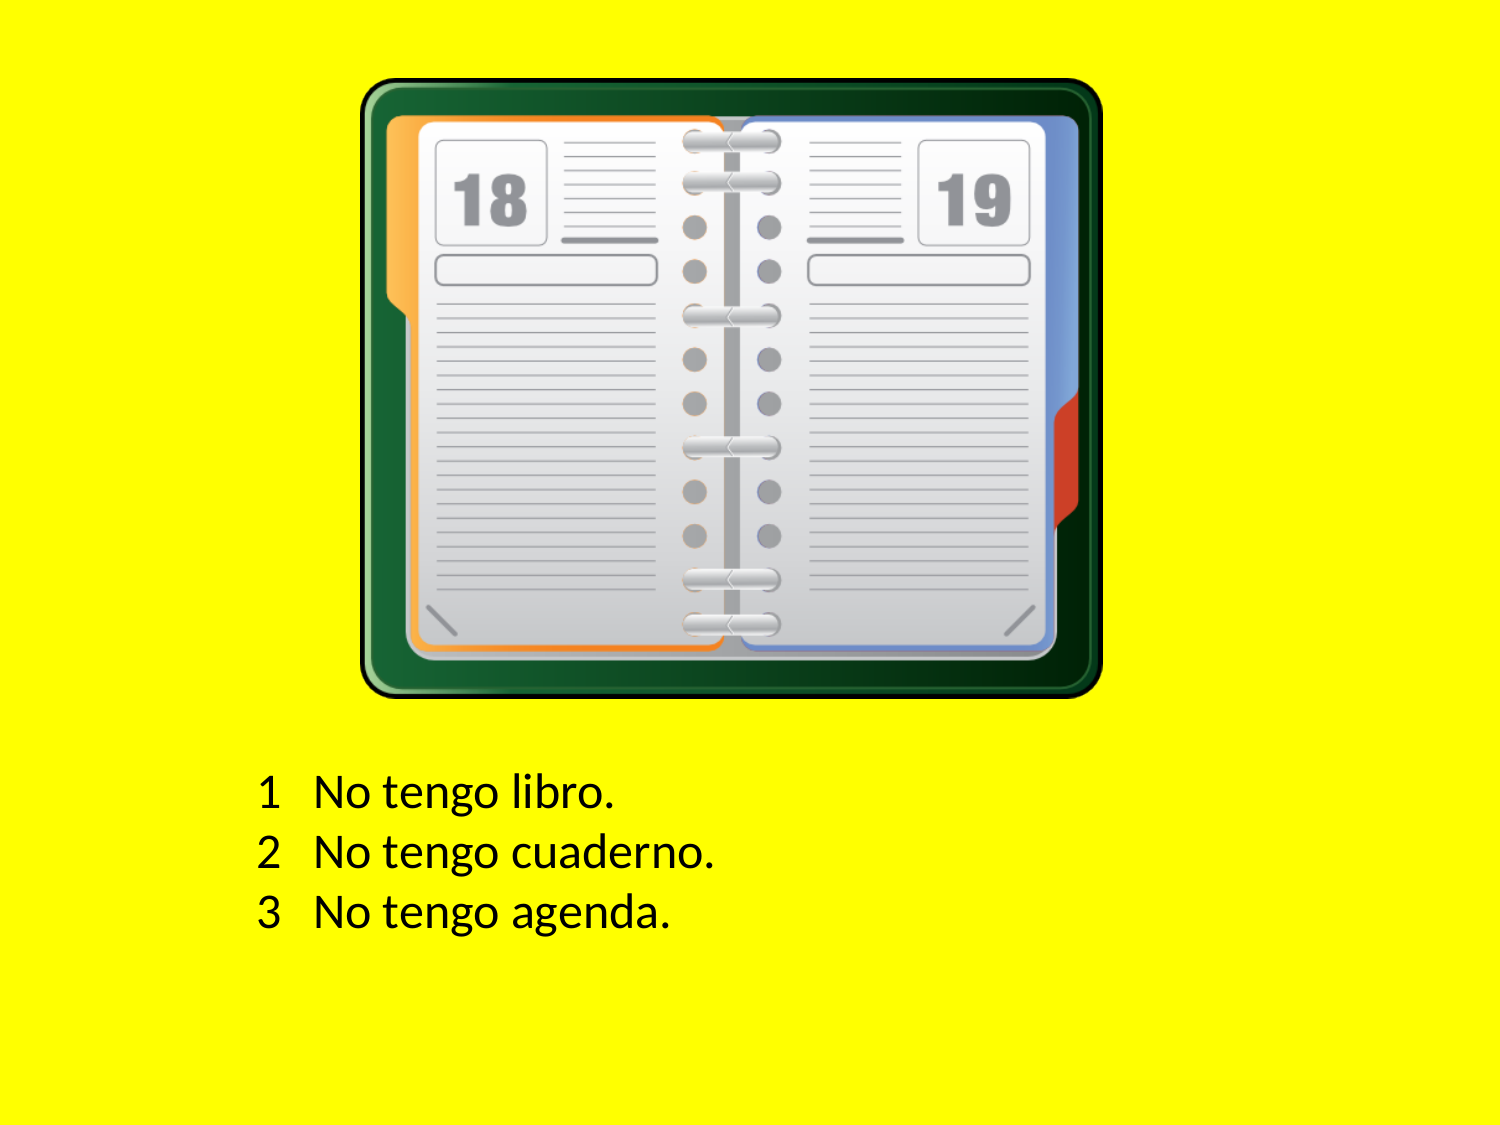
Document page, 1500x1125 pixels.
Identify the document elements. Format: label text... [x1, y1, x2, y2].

picture [359, 77, 1104, 699]
text_box No tengo libro. No tengo cuaderno. No tengo agenda. [242, 751, 1211, 947]
